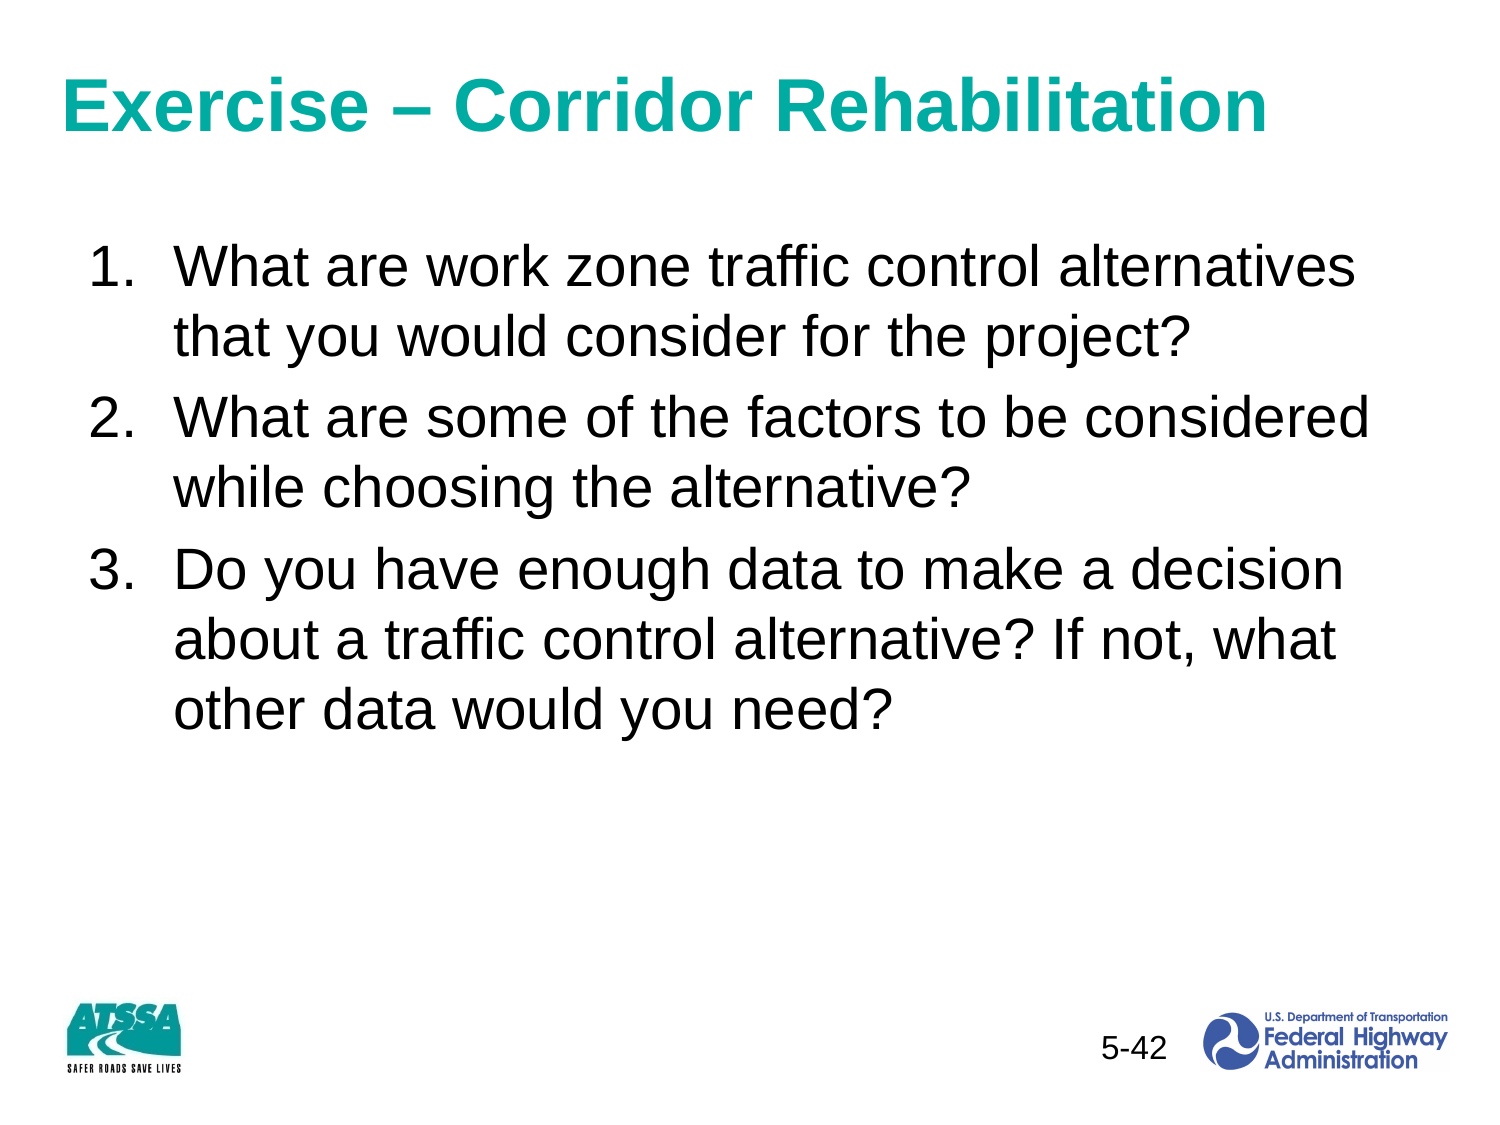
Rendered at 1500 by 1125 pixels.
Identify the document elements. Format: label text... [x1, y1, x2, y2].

title Exercise – Corridor Rehabilitation [46, 47, 1397, 156]
list What are work zone traffic control alternatives that you would consider for the project? What are some of the factors to be considered while choosing the alternative? Do you have enough data to make a decision about a traffic control alternative? If not, what other data would you need? [73, 220, 1424, 942]
picture [63, 997, 185, 1077]
picture [1200, 1008, 1450, 1072]
